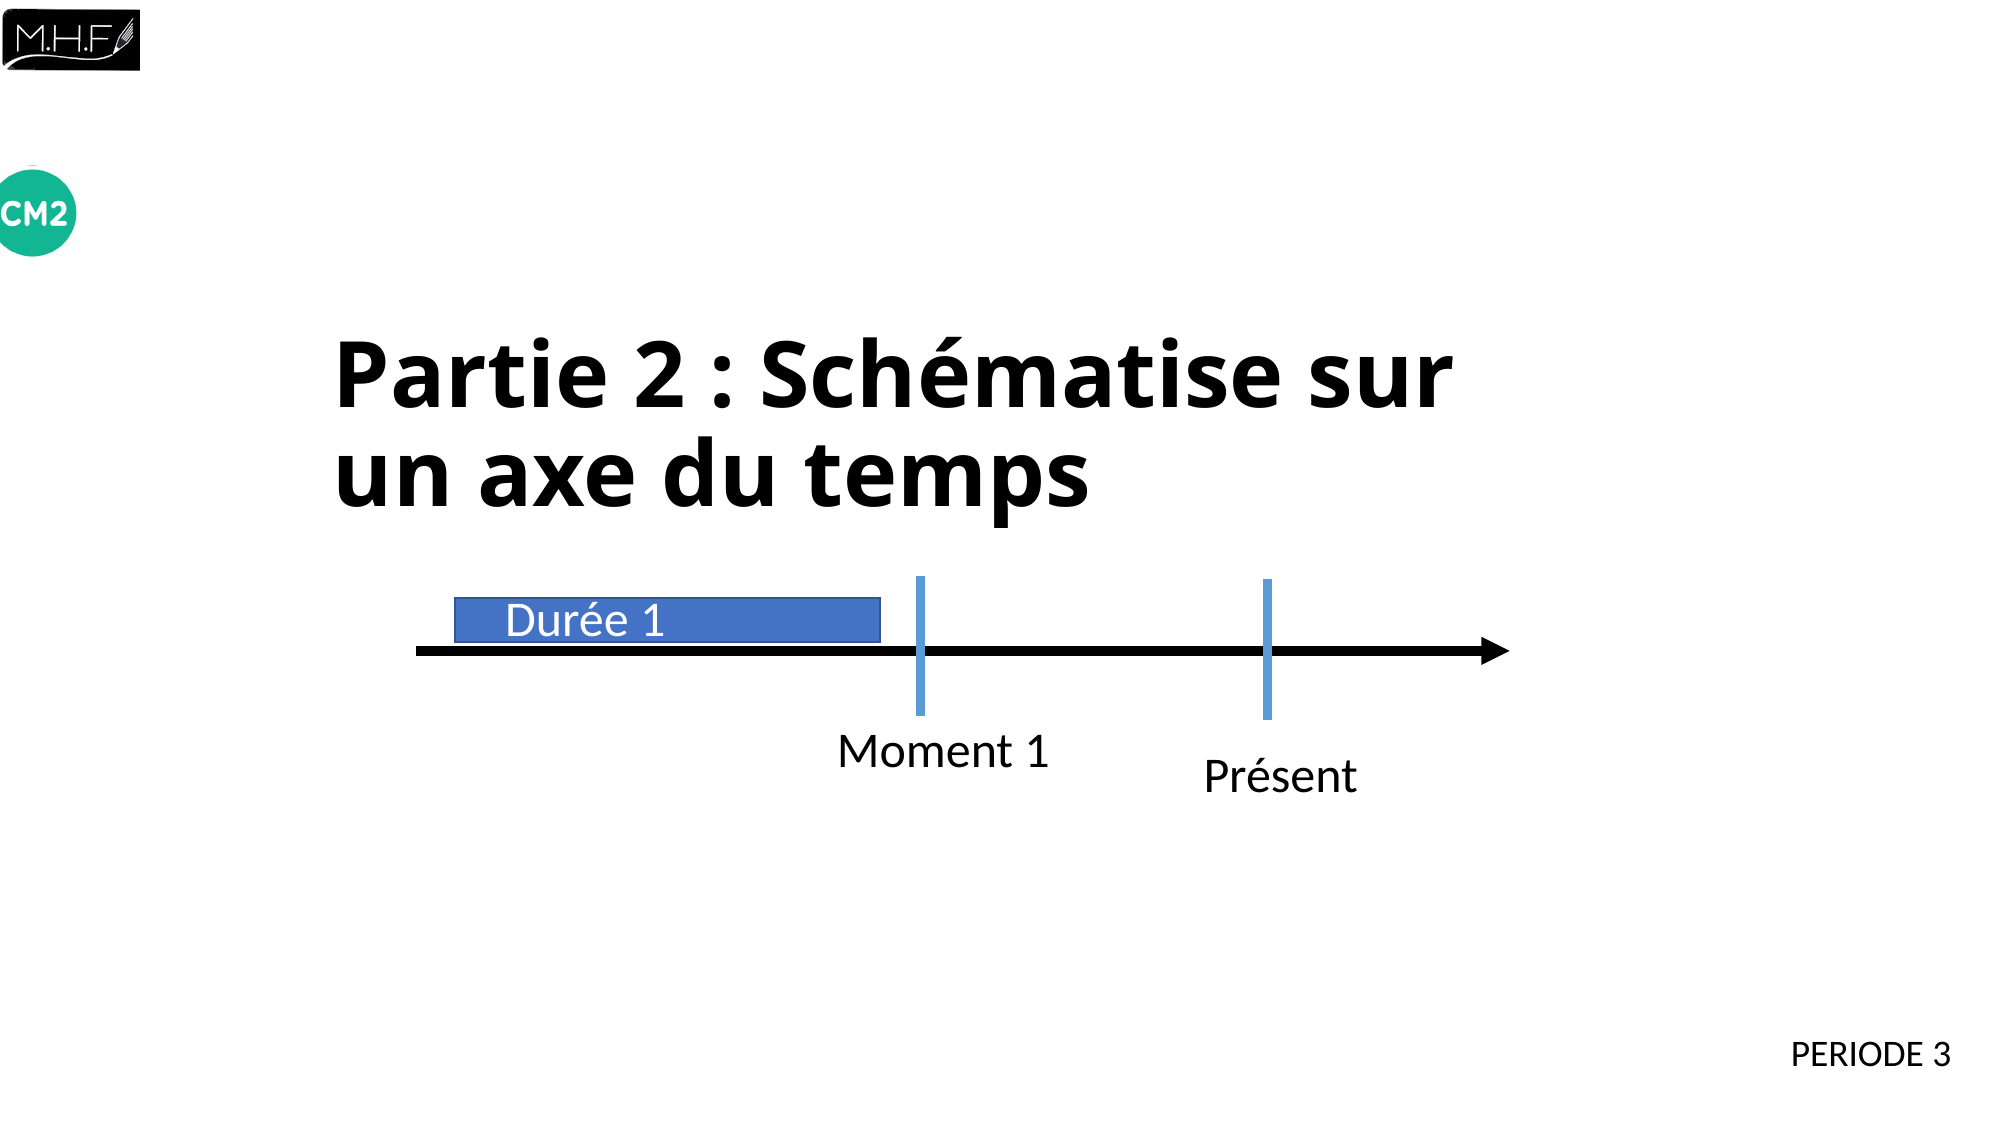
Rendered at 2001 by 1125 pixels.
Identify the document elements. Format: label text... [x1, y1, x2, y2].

picture [0, 7, 140, 74]
text_box Présent [1188, 735, 1505, 810]
text_box [454, 597, 490, 643]
text_box [807, 597, 881, 643]
picture [0, 165, 82, 259]
text_box Partie 2 : Schématise sur un axe du temps [317, 292, 1593, 563]
text_box PERIODE 3 [1362, 1021, 1967, 1082]
text_box Durée 1 [490, 578, 807, 650]
text_box Moment 1 [822, 709, 1138, 785]
